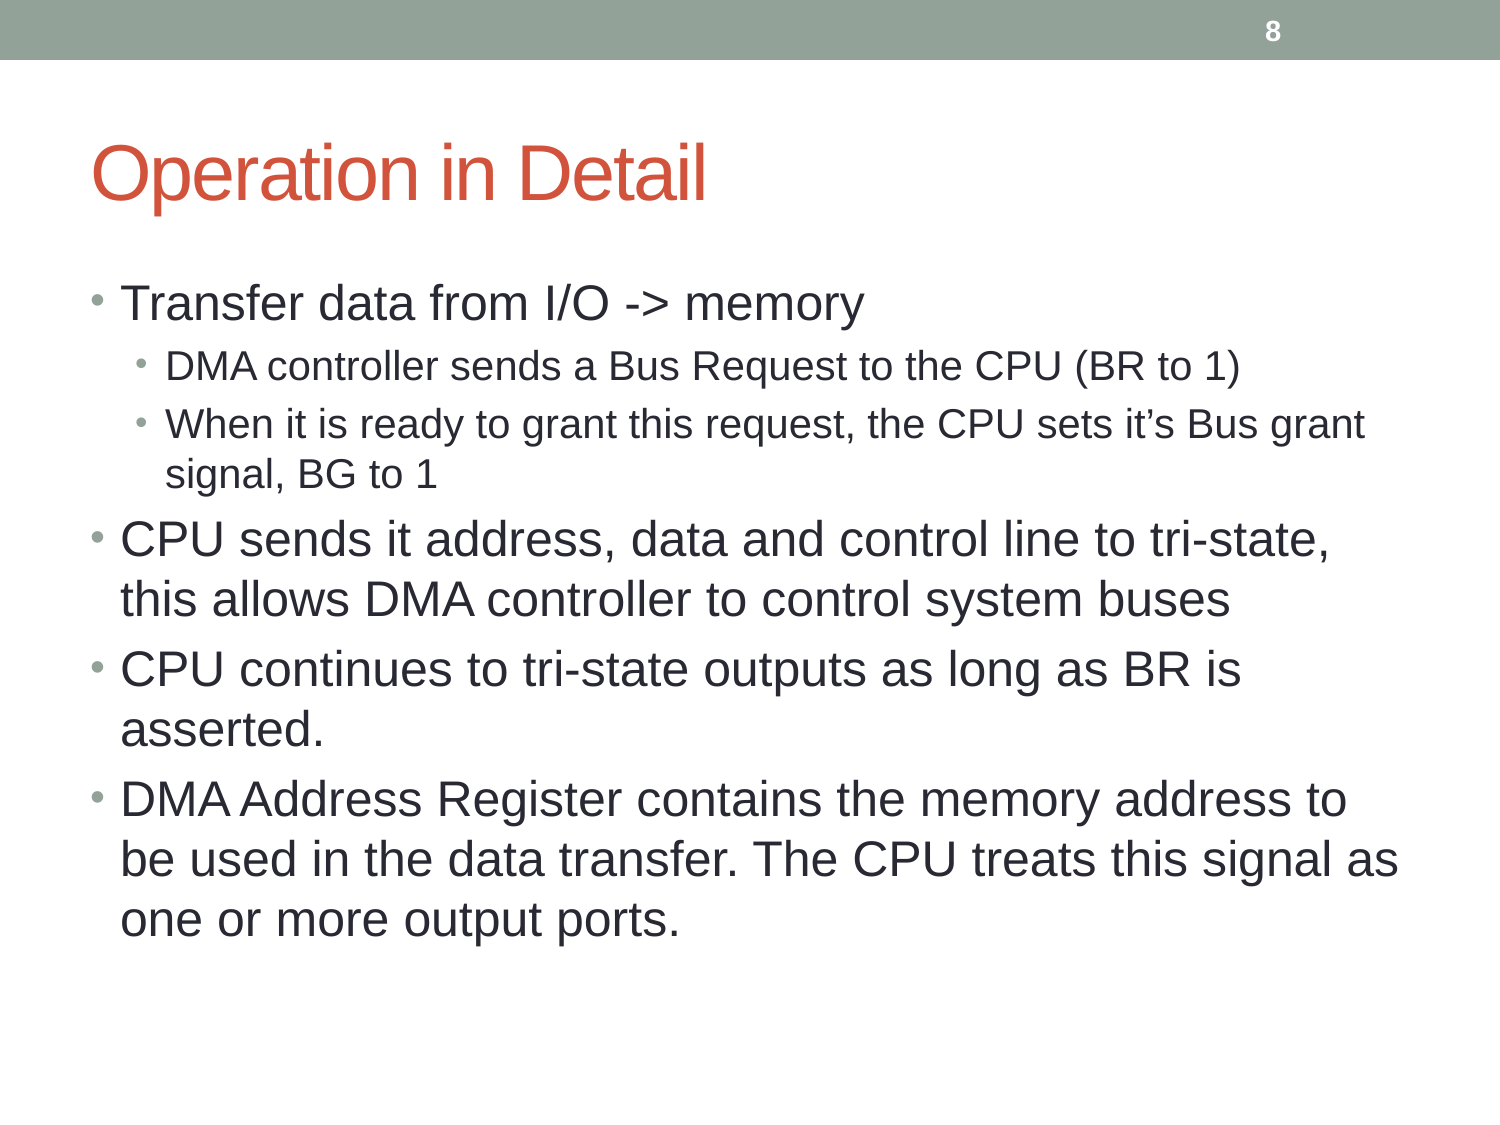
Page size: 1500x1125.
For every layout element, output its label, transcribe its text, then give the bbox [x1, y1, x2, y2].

slide_number 8 [1250, 3, 1425, 57]
list Transfer data from I/O -> memory DMA controller sends a Bus Request to the CPU (BR to 1) When it is ready to grant this request, the CPU sets it’s Bus grant signal, BG to 1 CPU sends it address, data and control line to tri-state, this allows DMA controller to control system buses CPU continues to tri-state outputs as long as BR is asserted. DMA Address Register contains the memory address to be used in the data transfer. The CPU treats this signal as one or more output ports. [75, 262, 1425, 1063]
title Operation in Detail [75, 87, 1425, 250]
